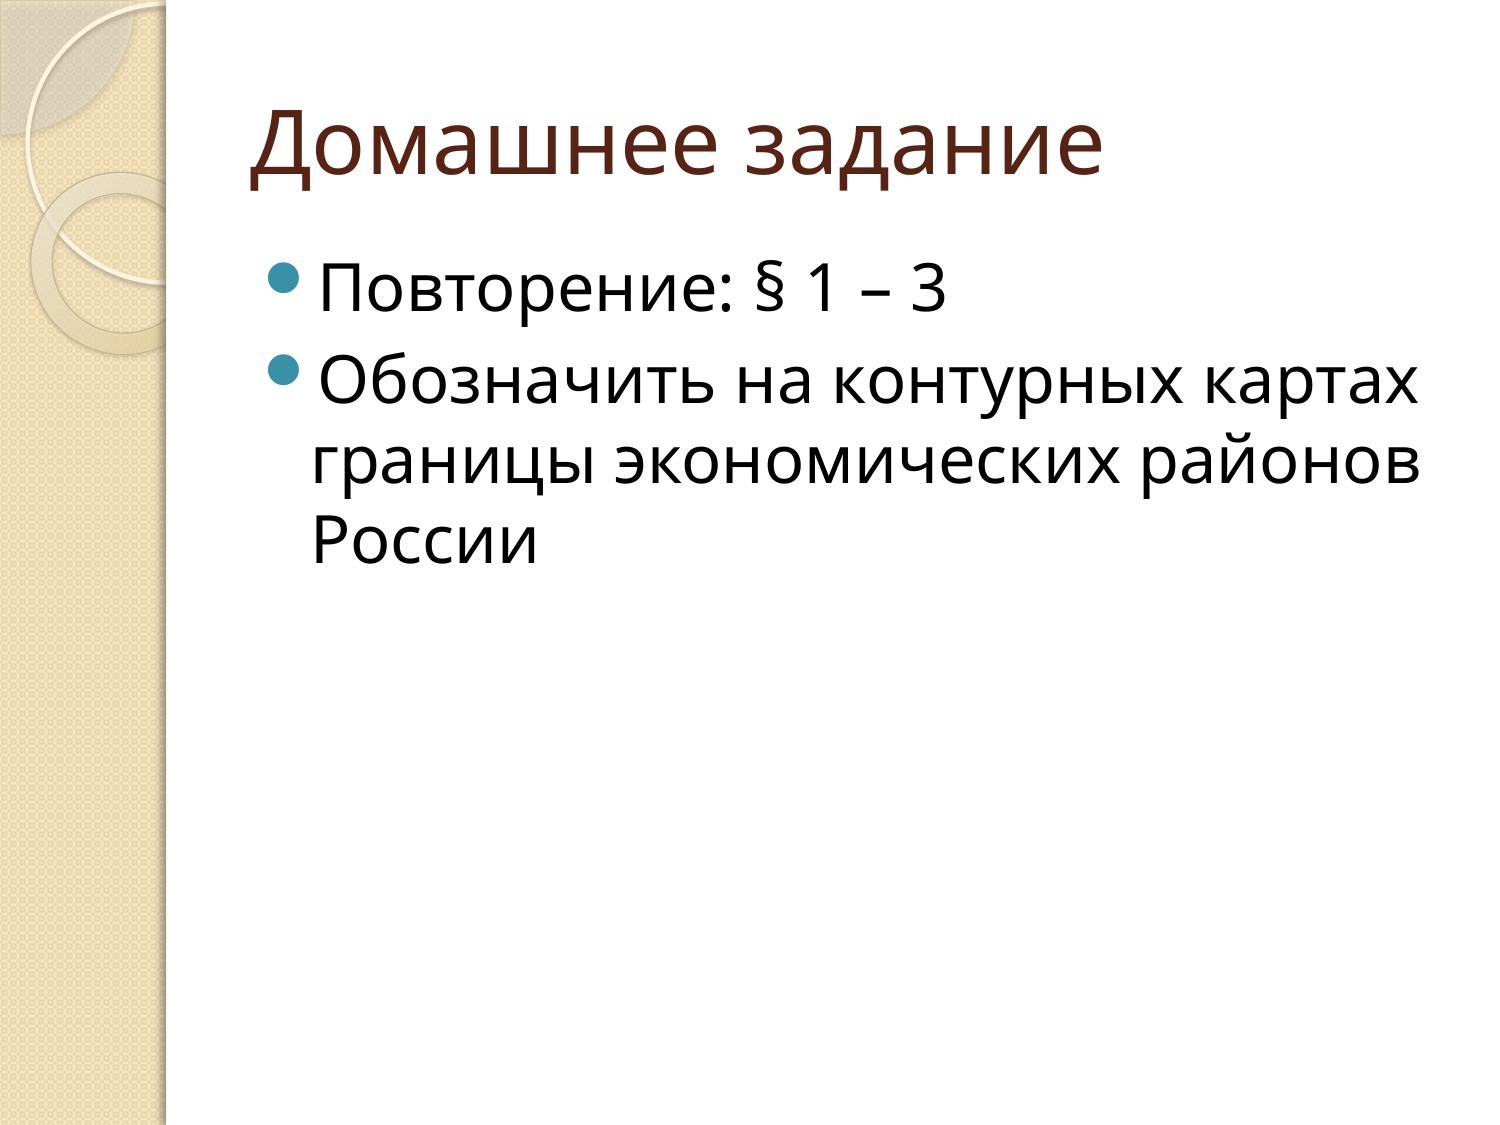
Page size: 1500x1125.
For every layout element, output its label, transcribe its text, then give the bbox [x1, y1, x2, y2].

title Домашнее задание [235, 45, 1466, 233]
list Повторение: § 1 – 3 Обозначить на контурных картах границы экономических районов России [235, 237, 1466, 1025]
